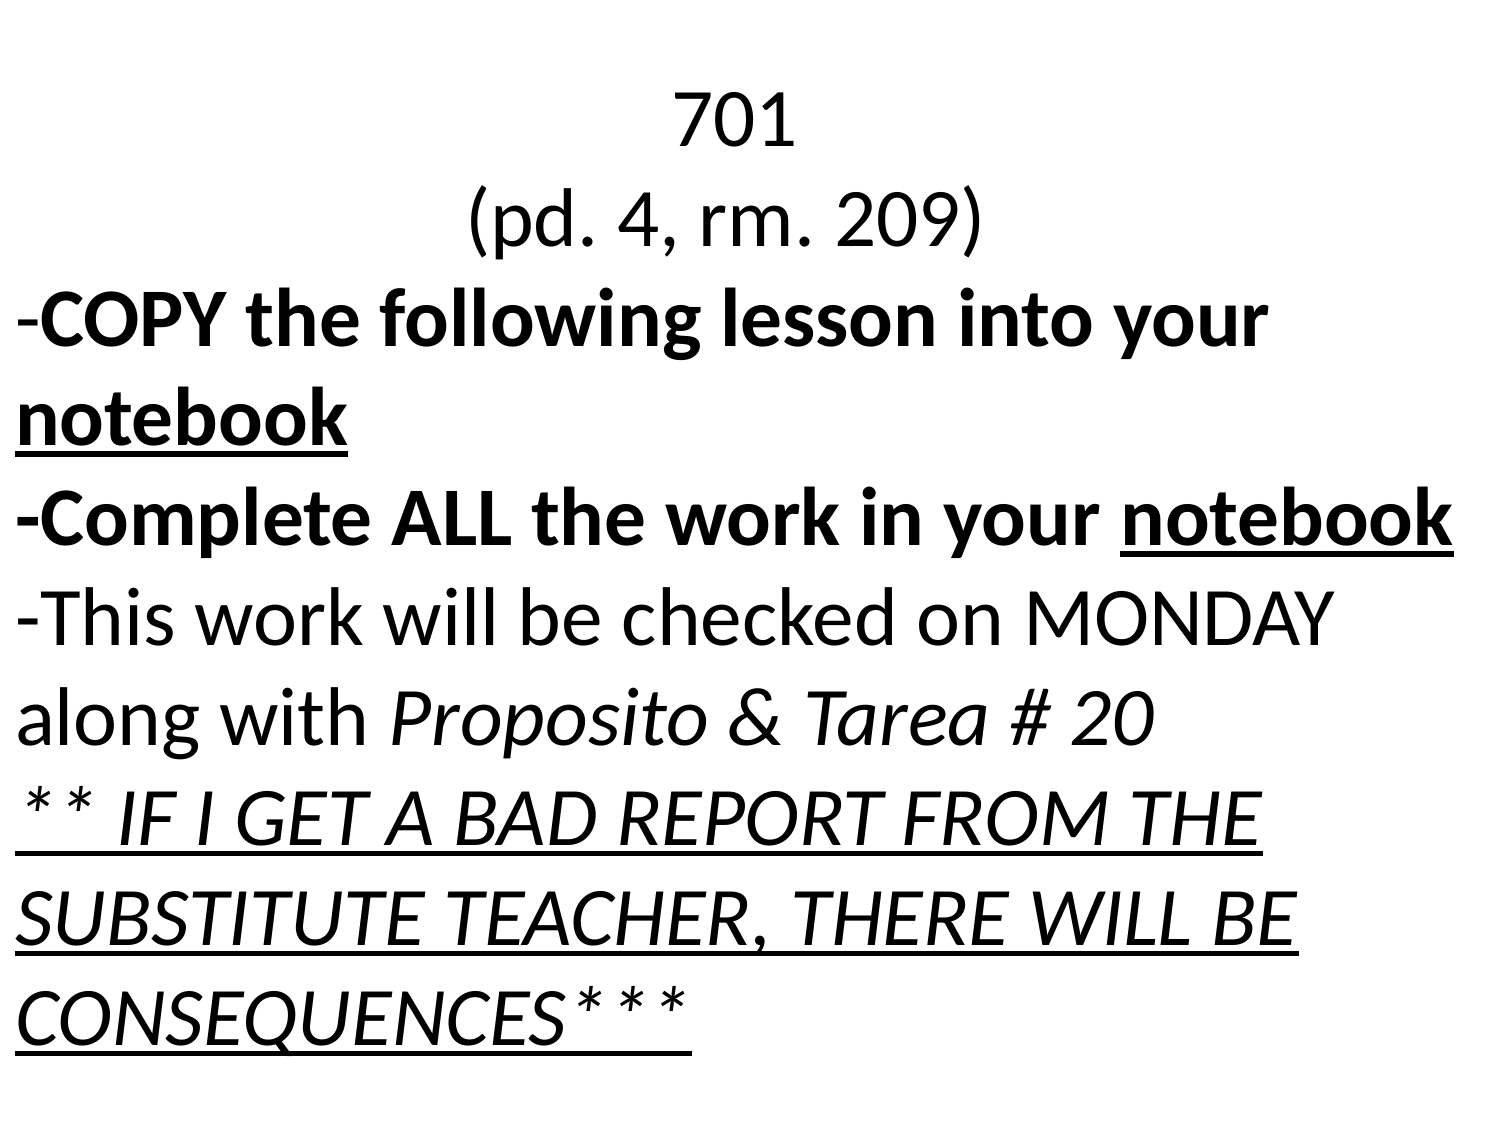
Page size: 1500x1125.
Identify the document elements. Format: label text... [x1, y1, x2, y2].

title 701 (pd. 4, rm. 209) -COPY the following lesson into your notebook -Complete ALL the work in your notebook -This work will be checked on MONDAY along with Proposito & Tarea # 20 ** IF I GET A BAD REPORT FROM THE SUBSTITUTE TEACHER, THERE WILL BE CONSEQUENCES*** [0, 0, 1500, 1125]
